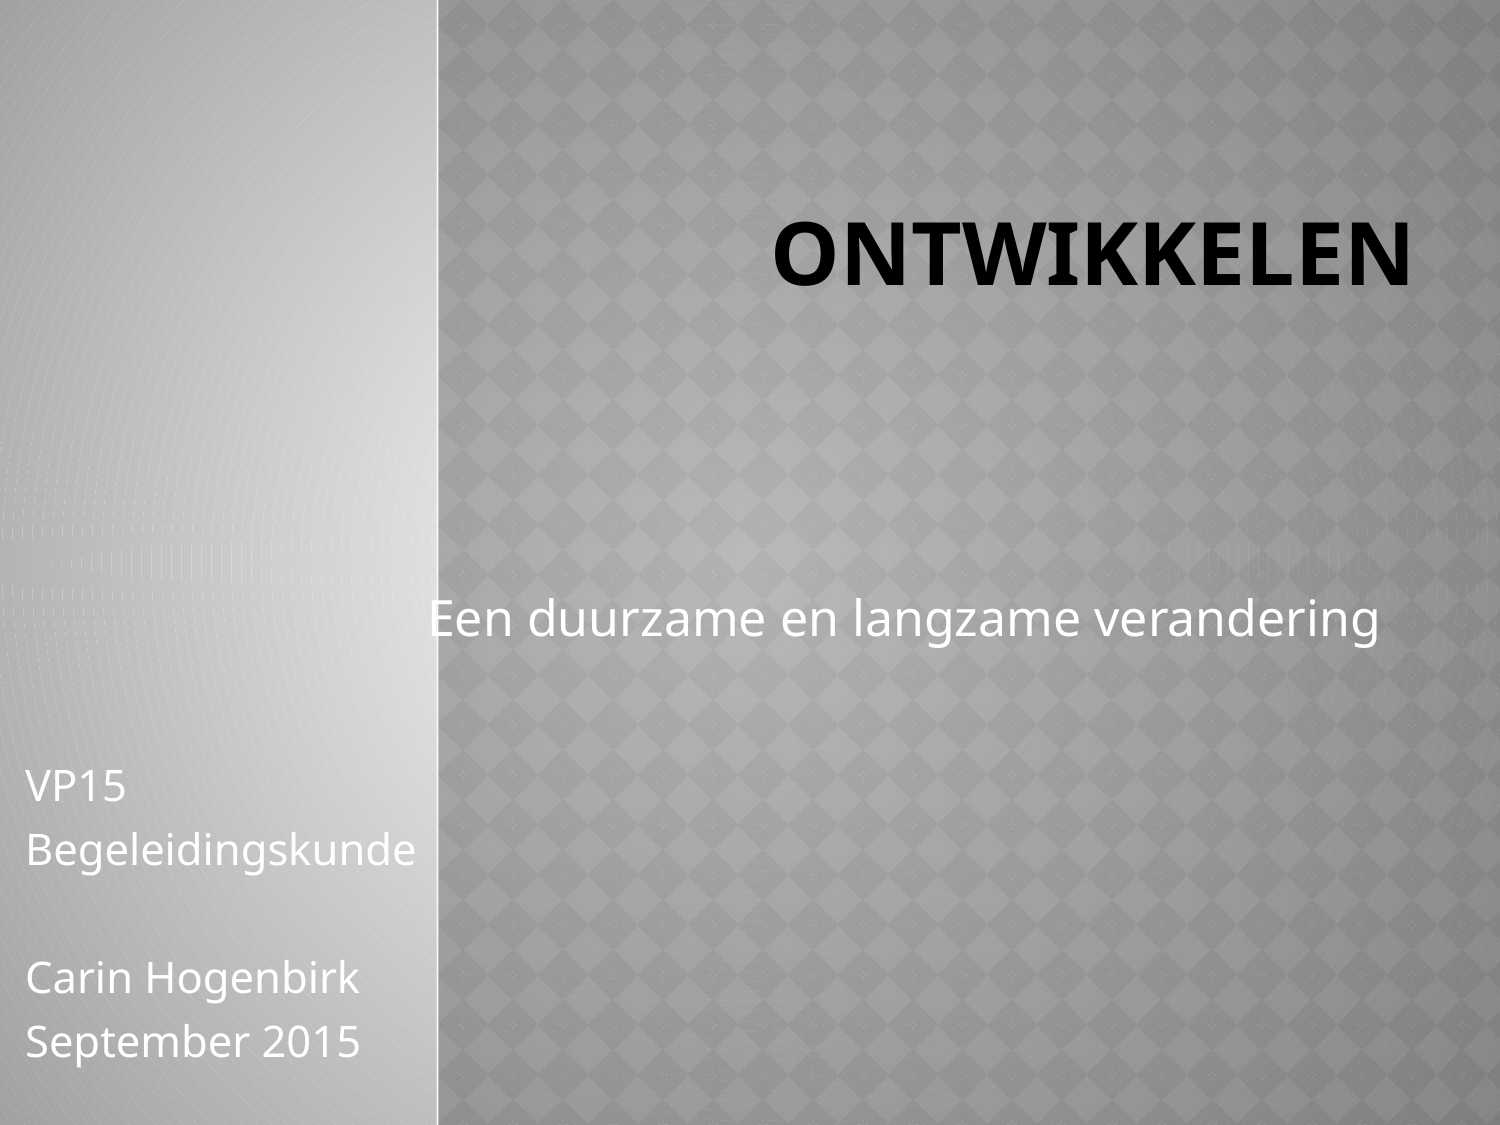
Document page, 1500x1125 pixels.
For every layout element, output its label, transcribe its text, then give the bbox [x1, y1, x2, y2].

subtitle Een duurzame en langzame verandering [224, 586, 1390, 1035]
title Ontwikkelen [277, 0, 1424, 303]
text_box VP15 Begeleidingskunde Carin Hogenbirk September 2015 [17, 757, 432, 1118]
